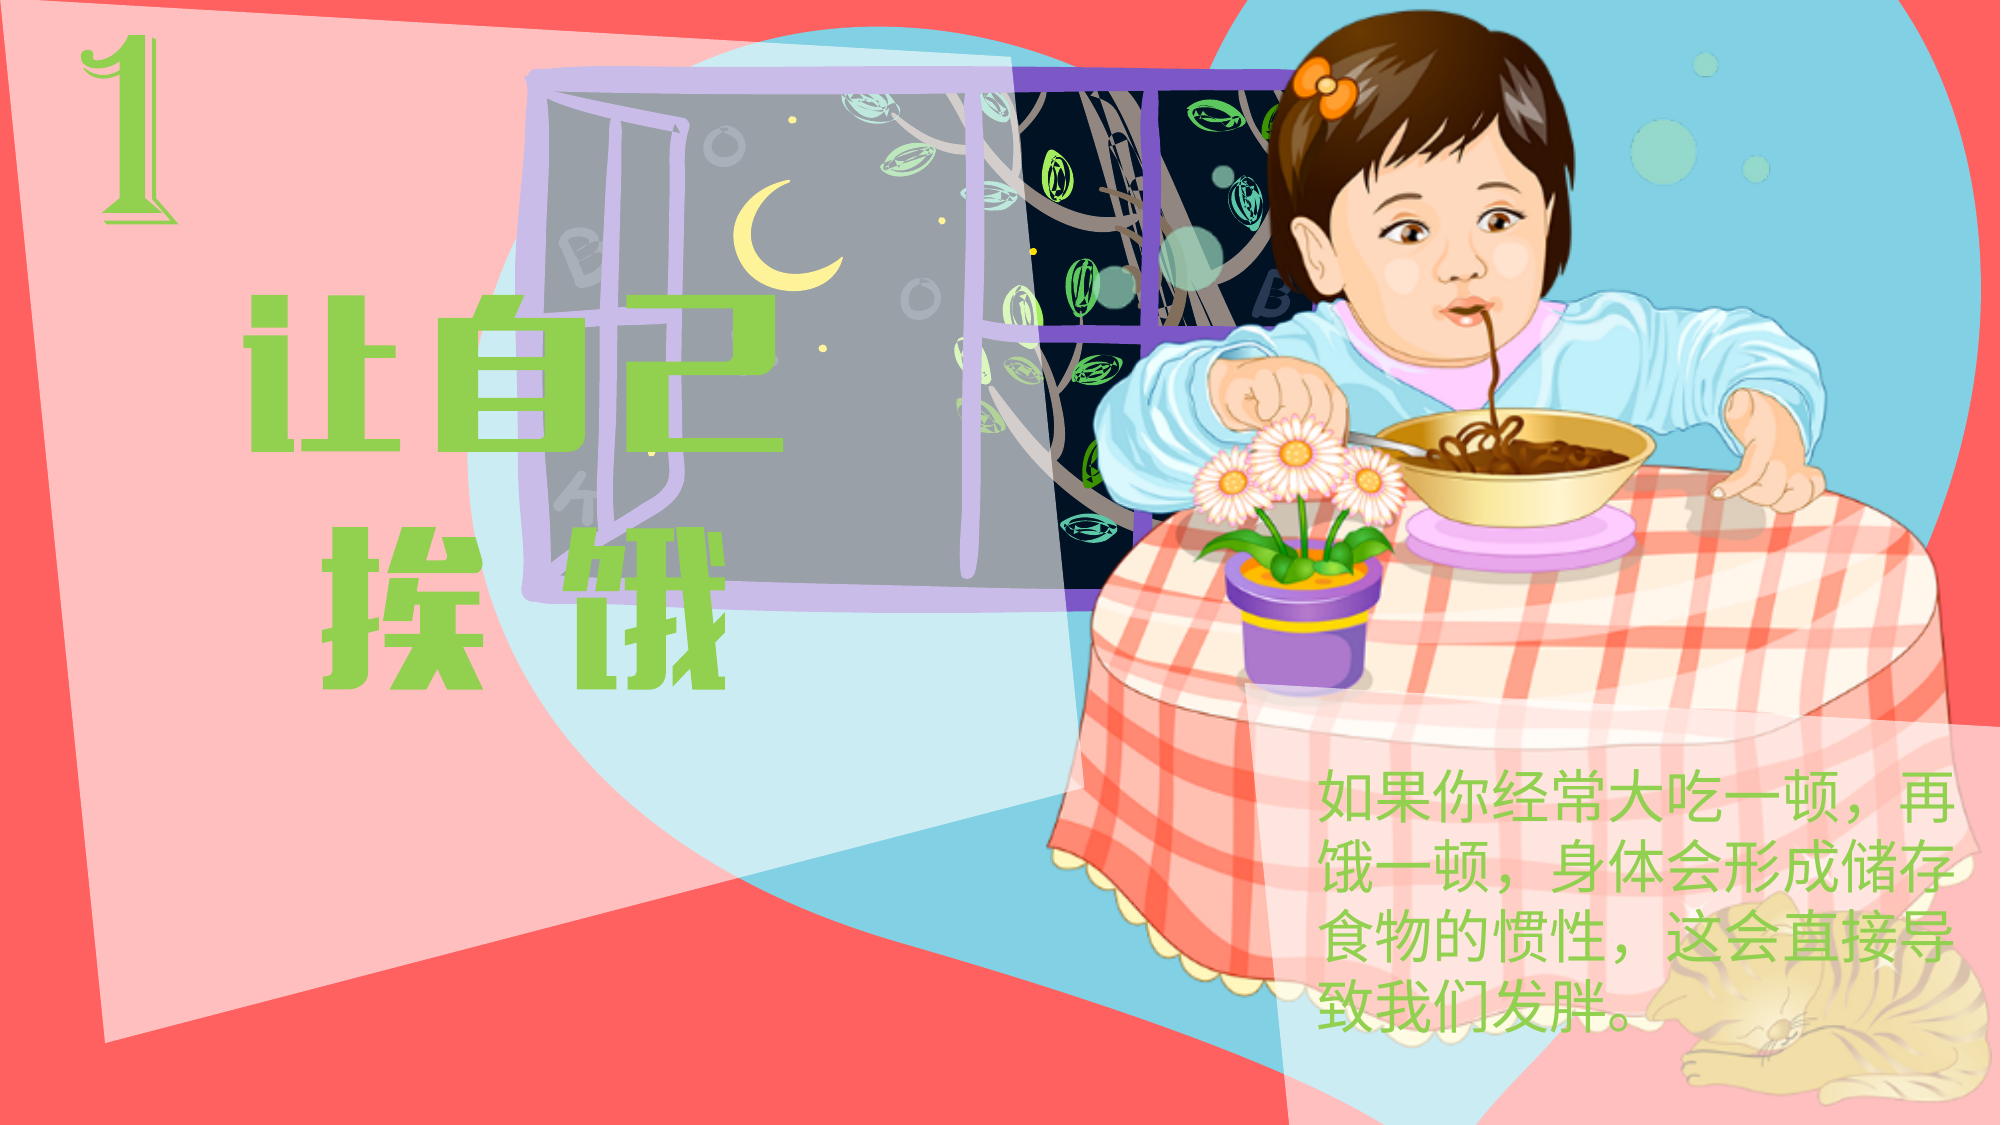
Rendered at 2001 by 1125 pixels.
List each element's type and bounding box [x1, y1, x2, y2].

text_box [671, 613, 726, 691]
text_box [242, 334, 295, 453]
text_box [623, 613, 678, 691]
text_box [385, 525, 484, 575]
text_box [250, 294, 289, 329]
text_box [381, 577, 485, 691]
text_box [0, 0, 1045, 1045]
text_box [320, 525, 380, 691]
text_box [740, 800, 1045, 987]
text_box [576, 613, 617, 690]
text_box [300, 294, 401, 452]
text_box [79, 34, 181, 226]
text_box [762, 26, 1045, 62]
text_box [436, 293, 515, 453]
picture [515, 0, 1998, 1111]
text_box [1286, 725, 2000, 1125]
